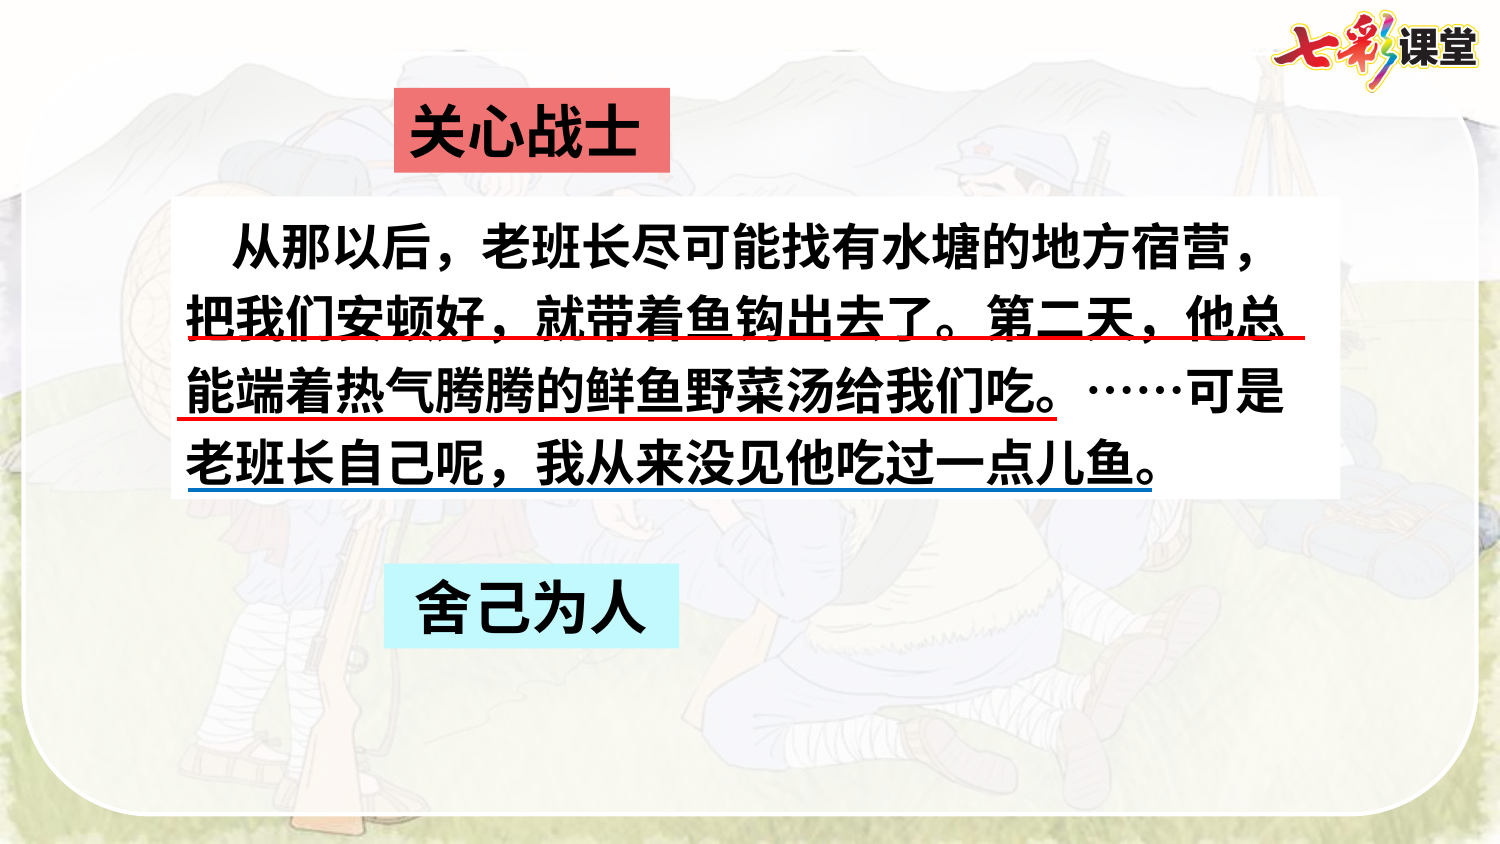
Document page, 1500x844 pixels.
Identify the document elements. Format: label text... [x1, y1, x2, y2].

picture [0, 0, 1500, 844]
text_box 从那以后，老班长尽可能找有水塘的地方宿营，把我们安顿好，就带着鱼钩出去了。第二天，他总能端着热气腾腾的鲜鱼野菜汤给我们吃。……可是老班长自己呢，我从来没见他吃过一点儿鱼。 [171, 196, 1341, 500]
text_box 舍己为人 [383, 563, 680, 649]
text_box 关心战士 [394, 87, 670, 173]
